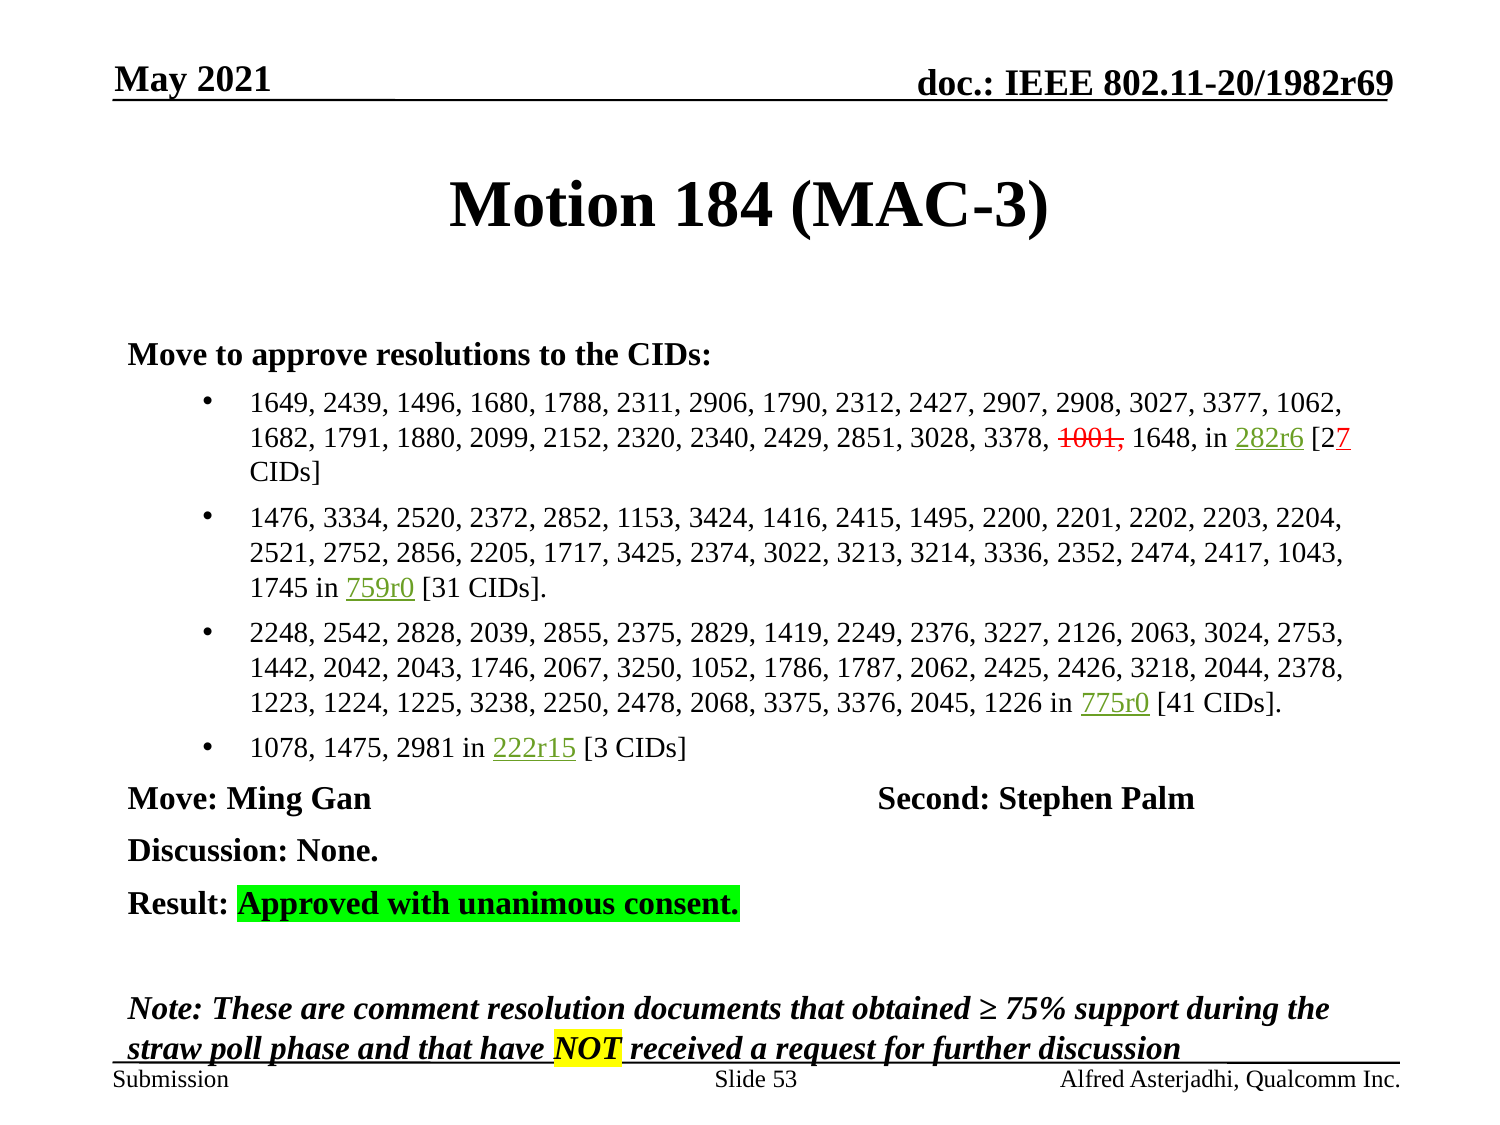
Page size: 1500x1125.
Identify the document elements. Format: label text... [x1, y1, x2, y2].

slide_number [114, 54, 423, 100]
slide_number Slide 53 [712, 1061, 800, 1123]
footer Alfred Asterjadhi, Qualcomm Inc. [878, 1061, 1402, 1093]
list Move to approve resolutions to the CIDs: 1649, 2439, 1496, 1680, 1788, 2311, 2906, 1790, 2312, 2427, 2907, 2908, 3027, 3377, 1062, 1682, 1791, 1880, 2099, 2152, 2320, 2340, 2429, 2851, 3028, 3378, 1001, 1648, in 282r6 [27 CIDs] 1476, 3334, 2520, 2372, 2852, 1153, 3424, 1416, 2415, 1495, 2200, 2201, 2202, 2203, 2204, 2521, 2752, 2856, 2205, 1717, 3425, 2374, 3022, 3213, 3214, 3336, 2352, 2474, 2417, 1043, 1745 in 759r0 [31 CIDs]. 2248, 2542, 2828, 2039, 2855, 2375, 2829, 1419, 2249, 2376, 3227, 2126, 2063, 3024, 2753, 1442, 2042, 2043, 1746, 2067, 3250, 1052, 1786, 1787, 2062, 2425, 2426, 3218, 2044, 2378, 1223, 1224, 1225, 3238, 2250, 2478, 2068, 3375, 3376, 2045, 1226 in 775r0 [41 CIDs]. 1078, 1475, 2981 in 222r15 [3 CIDs] Move: Ming Gan Second: Stephen Palm Discussion: None. Result: Approved with unanimous consent. Note: These are comment resolution documents that obtained ≥ 75% support during the straw poll phase and that have NOT received a request for further discussion [112, 324, 1388, 1063]
title Motion 184 (MAC-3) [112, 112, 1388, 288]
